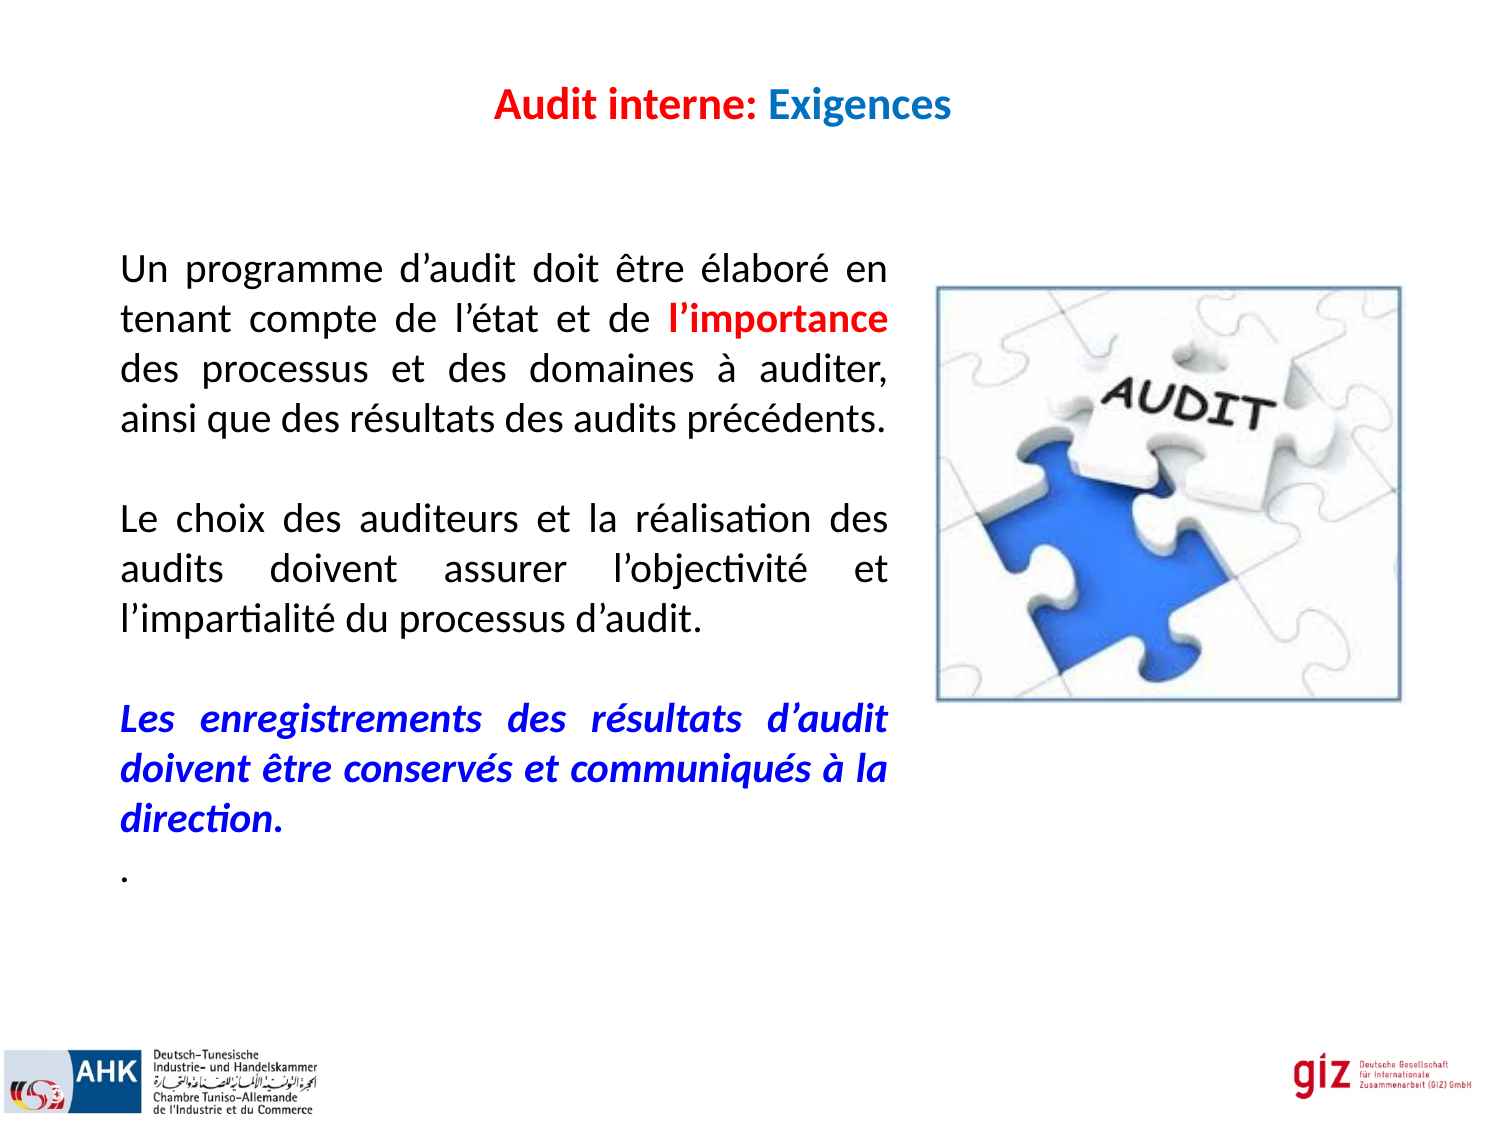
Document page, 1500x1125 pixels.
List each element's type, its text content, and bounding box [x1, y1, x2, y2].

picture [935, 285, 1406, 705]
text_box Audit interne: Exigences [250, 66, 1196, 156]
text_box Un programme d’audit doit être élaboré en tenant compte de l’état et de l’importance des processus et des domaines à auditer, ainsi que des résultats des audits précédents. Le choix des auditeurs et la réalisation des audits doivent assurer l’objectivité et l’impartialité du processus d’audit. Les enregistrements des résultats d’audit doivent être conservés et communiqués à la direction. . [105, 233, 904, 811]
picture [1275, 1031, 1500, 1125]
picture [3, 1049, 317, 1114]
